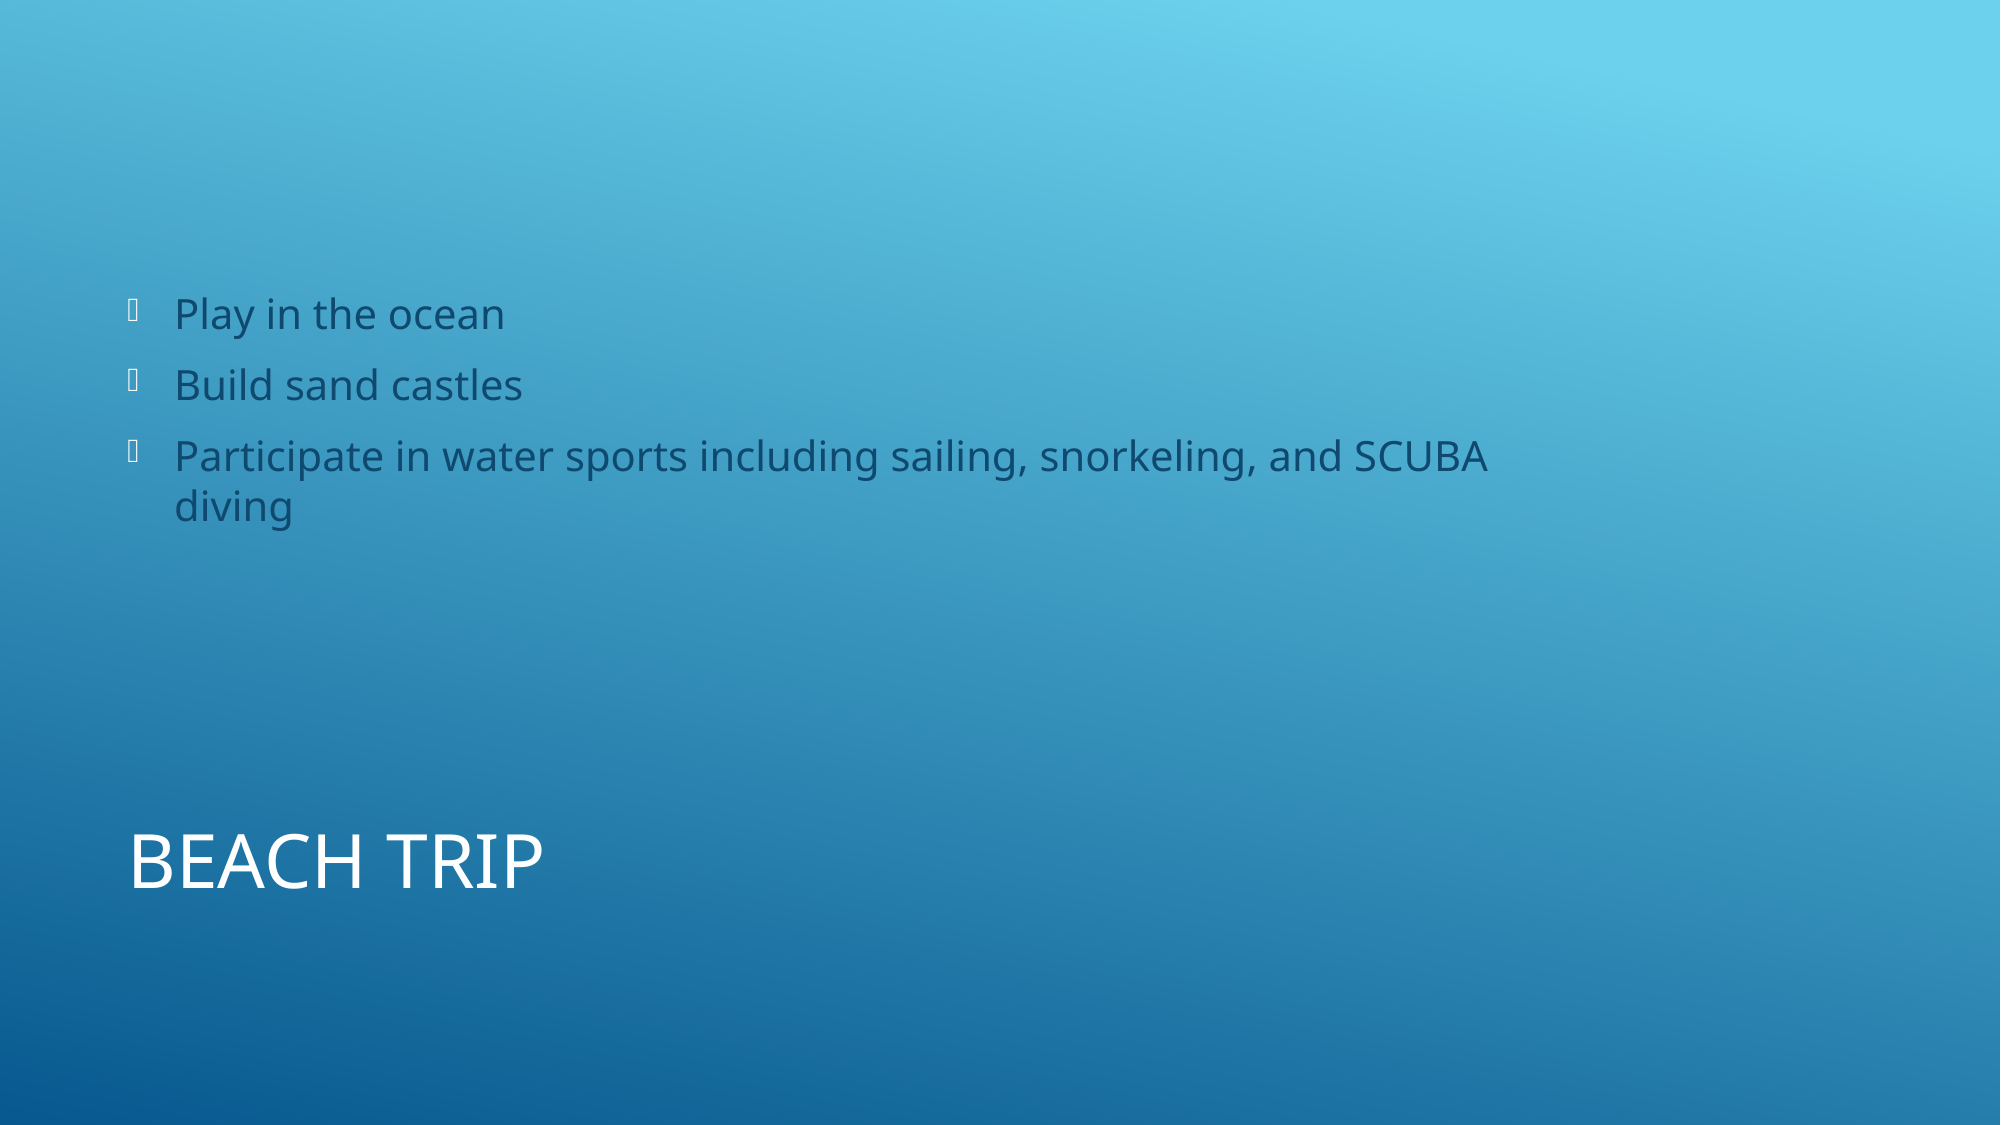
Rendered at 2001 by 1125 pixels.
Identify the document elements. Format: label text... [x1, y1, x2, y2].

list Play in the ocean Build sand castles Participate in water sports including sailing, snorkeling, and SCUBA diving [112, 112, 1513, 706]
title Beach Trip [112, 735, 1513, 983]
